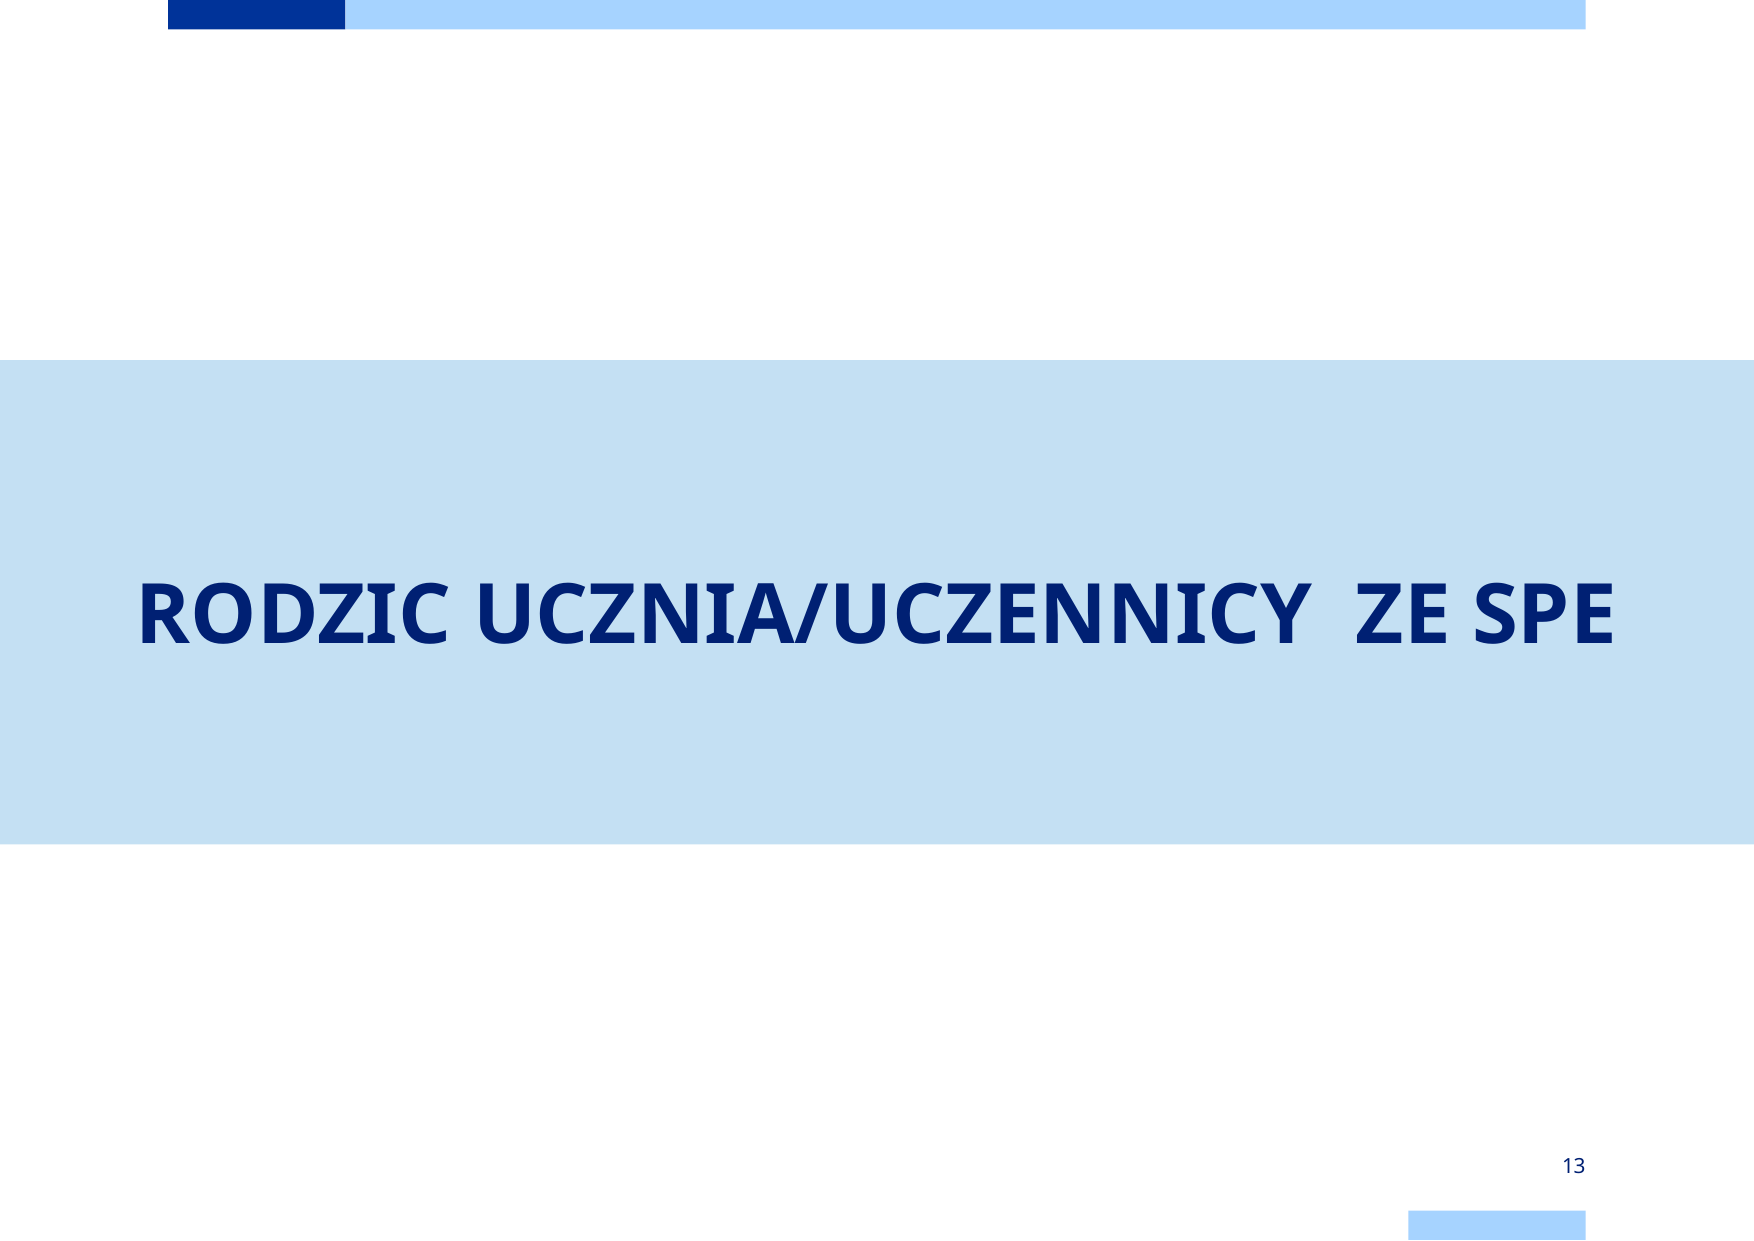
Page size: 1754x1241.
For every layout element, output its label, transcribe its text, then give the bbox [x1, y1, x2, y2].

list RODZIC UCZNIA/UCZENNICY ZE SPE [0, 360, 1754, 845]
slide_number 13 [1408, 1151, 1586, 1182]
